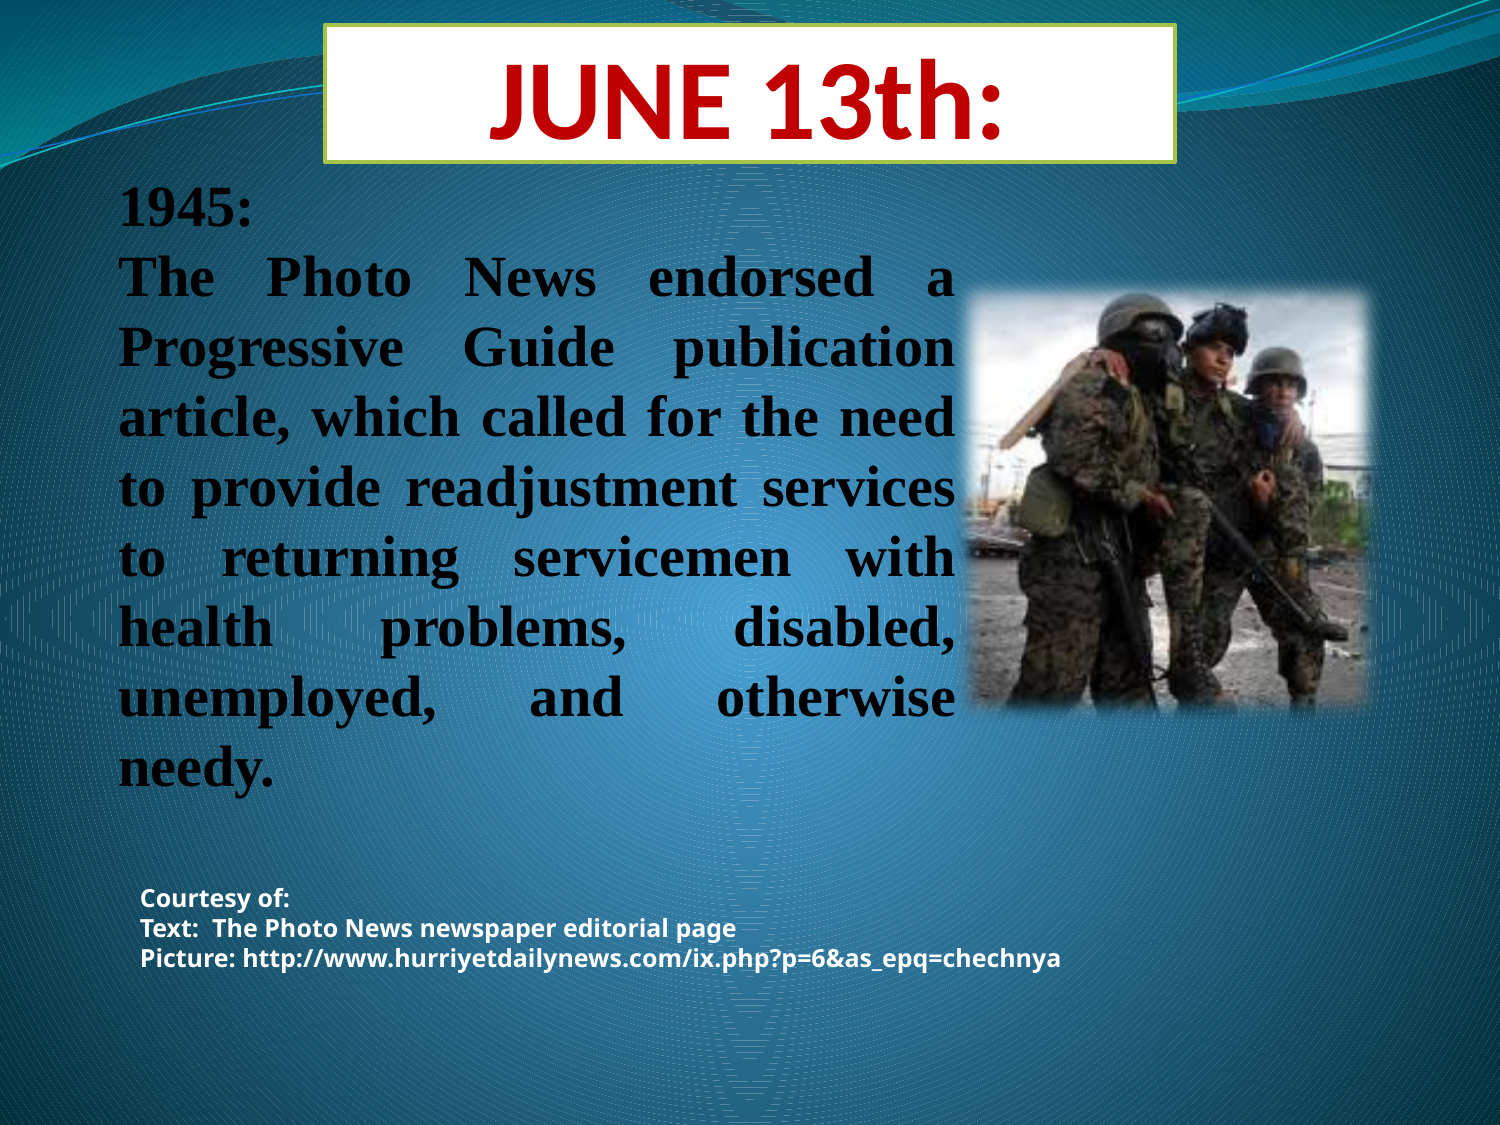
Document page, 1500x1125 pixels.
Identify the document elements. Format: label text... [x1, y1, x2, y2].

text_box Courtesy of: Text: The Photo News newspaper editorial page Picture: http://www.hurriyetdailynews.com/ix.php?p=6&as_epq=chechnya [124, 875, 1325, 980]
title JUNE 29th: [942, 276, 963, 737]
picture [949, 274, 1384, 726]
title JUNE 13th: [323, 23, 1177, 164]
text_box 1945: The Photo News endorsed a Progressive Guide publication article, which called for the need to provide readjustment services to returning servicemen with health problems, disabled, unemployed, and otherwise needy. [112, 162, 963, 807]
